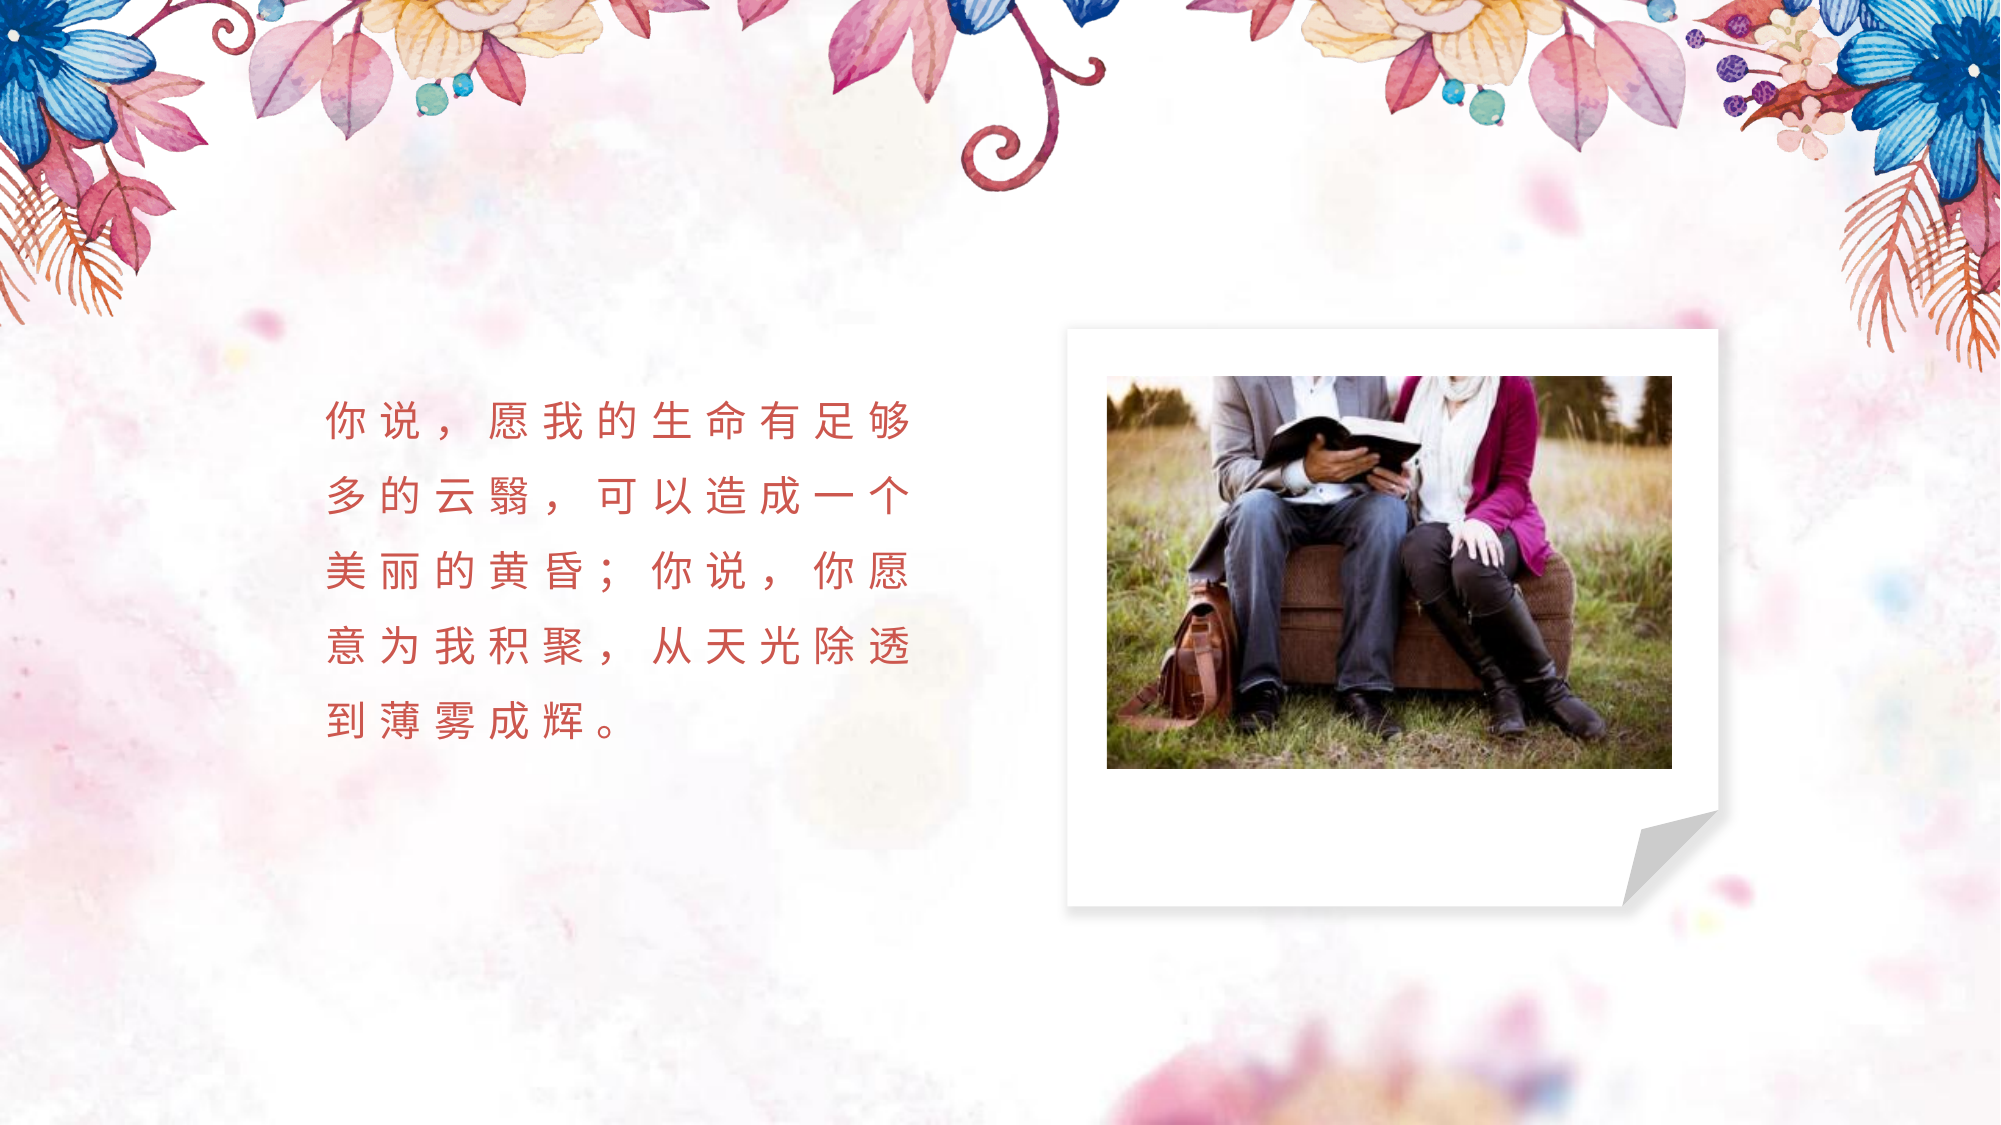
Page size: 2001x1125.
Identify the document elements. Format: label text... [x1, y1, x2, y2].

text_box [1067, 329, 1719, 907]
text_box 你说，愿我的生命有足够多的云翳，可以造成一个美丽的黄昏；你说，你愿意为我积聚，从天光除透到薄雾成辉。 [310, 362, 940, 753]
picture [0, 0, 2000, 1125]
